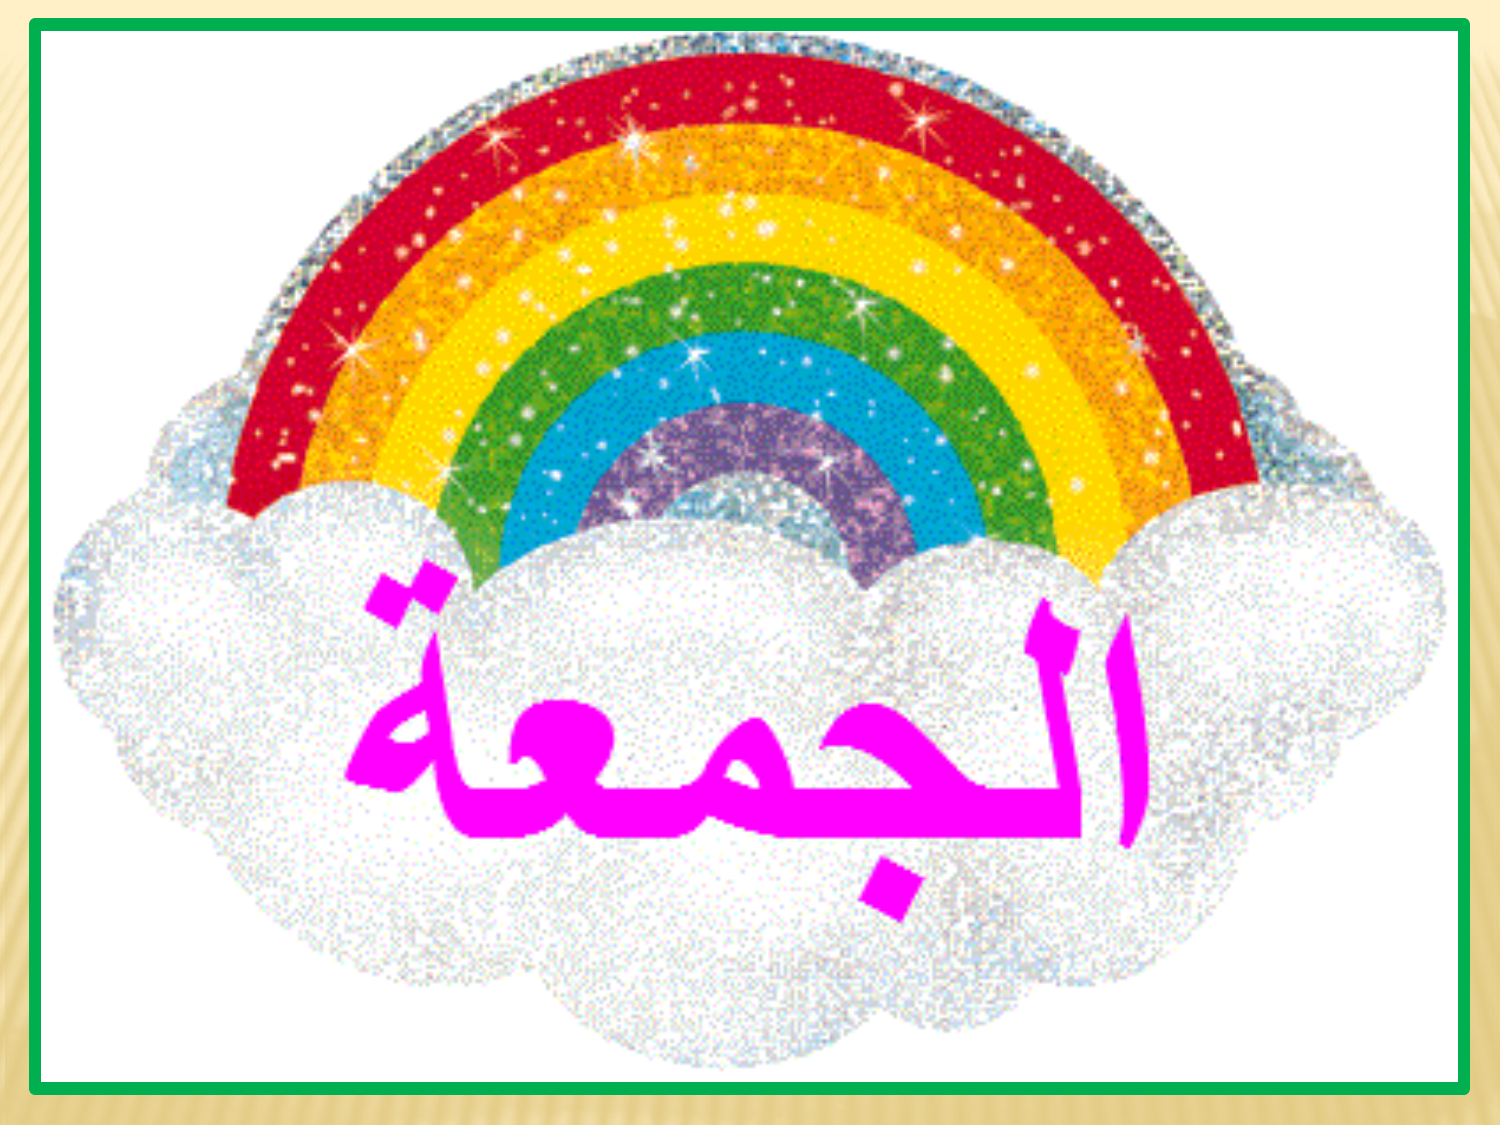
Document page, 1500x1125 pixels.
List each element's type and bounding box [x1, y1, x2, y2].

picture [40, 30, 1458, 1083]
